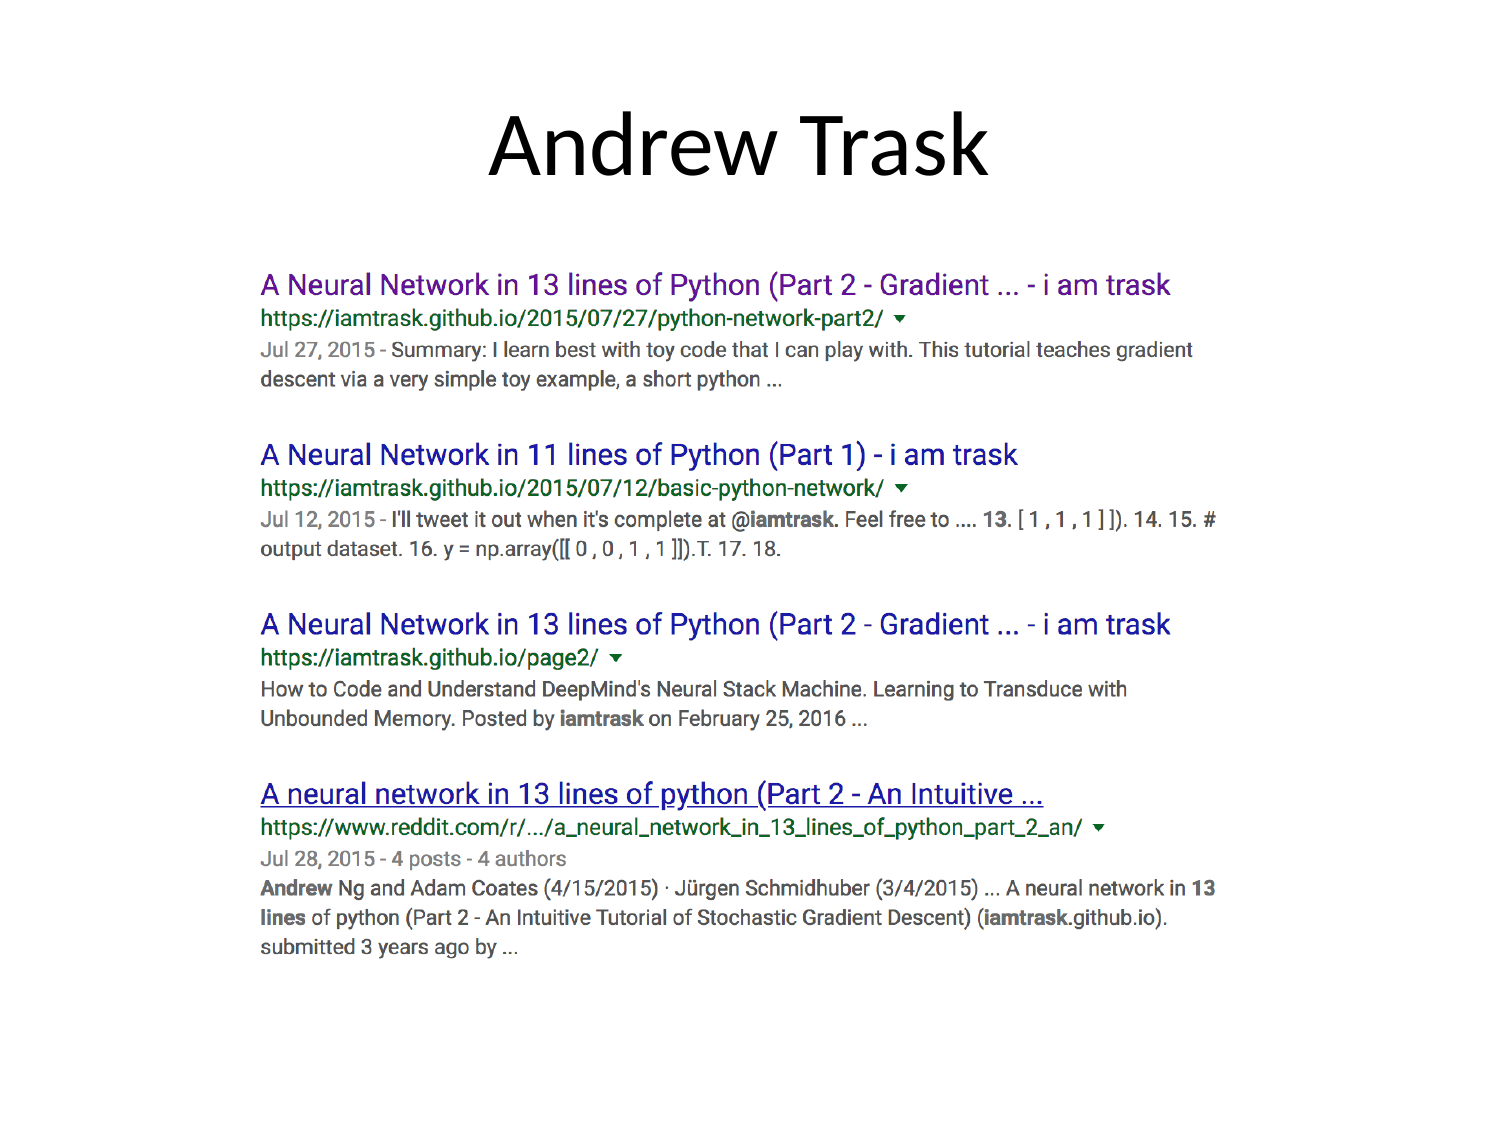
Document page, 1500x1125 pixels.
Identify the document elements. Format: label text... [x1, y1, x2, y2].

title Andrew Trask [75, 45, 1425, 233]
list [74, 236, 1426, 980]
